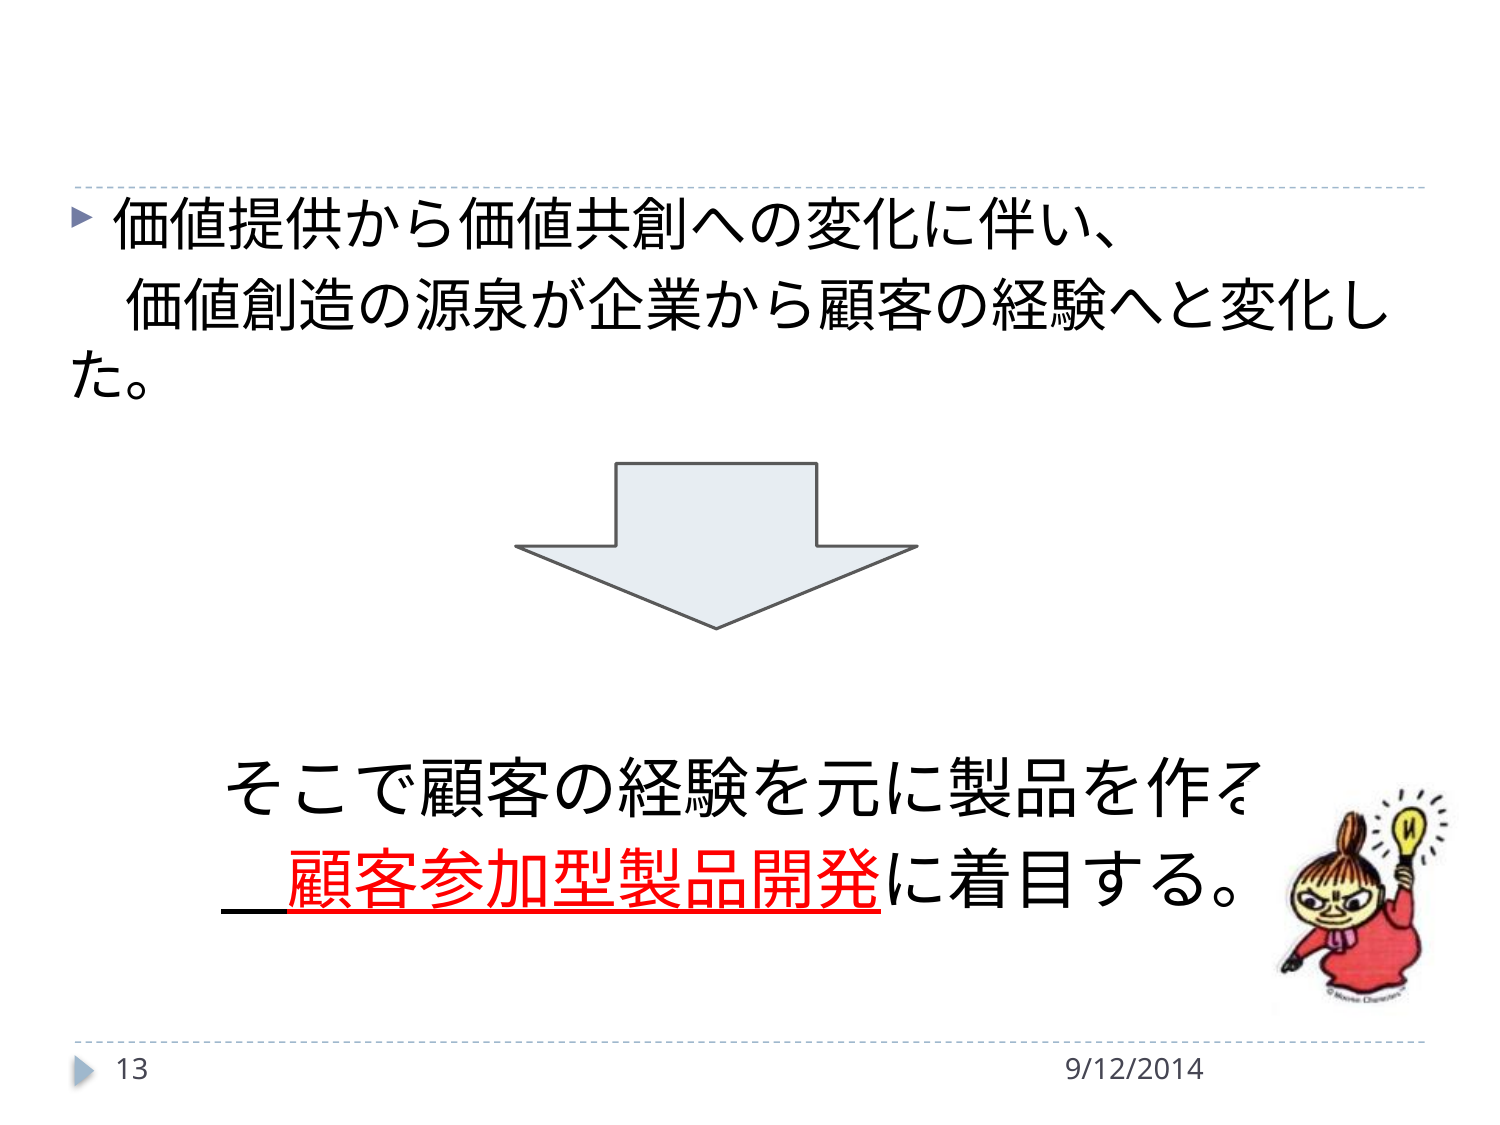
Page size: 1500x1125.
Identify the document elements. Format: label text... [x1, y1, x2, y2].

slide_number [1050, 1042, 1426, 1103]
list 価値提供から価値共創への変化に伴い、 価値創造の源泉が企業から顧客の経験へと変化した。 そこで顧客の経験を元に製品を作る 顧客参加型製品開発に着目する。 [53, 180, 1446, 930]
text_box [514, 461, 919, 631]
picture [1243, 781, 1485, 1036]
slide_number 13 [100, 1042, 426, 1103]
